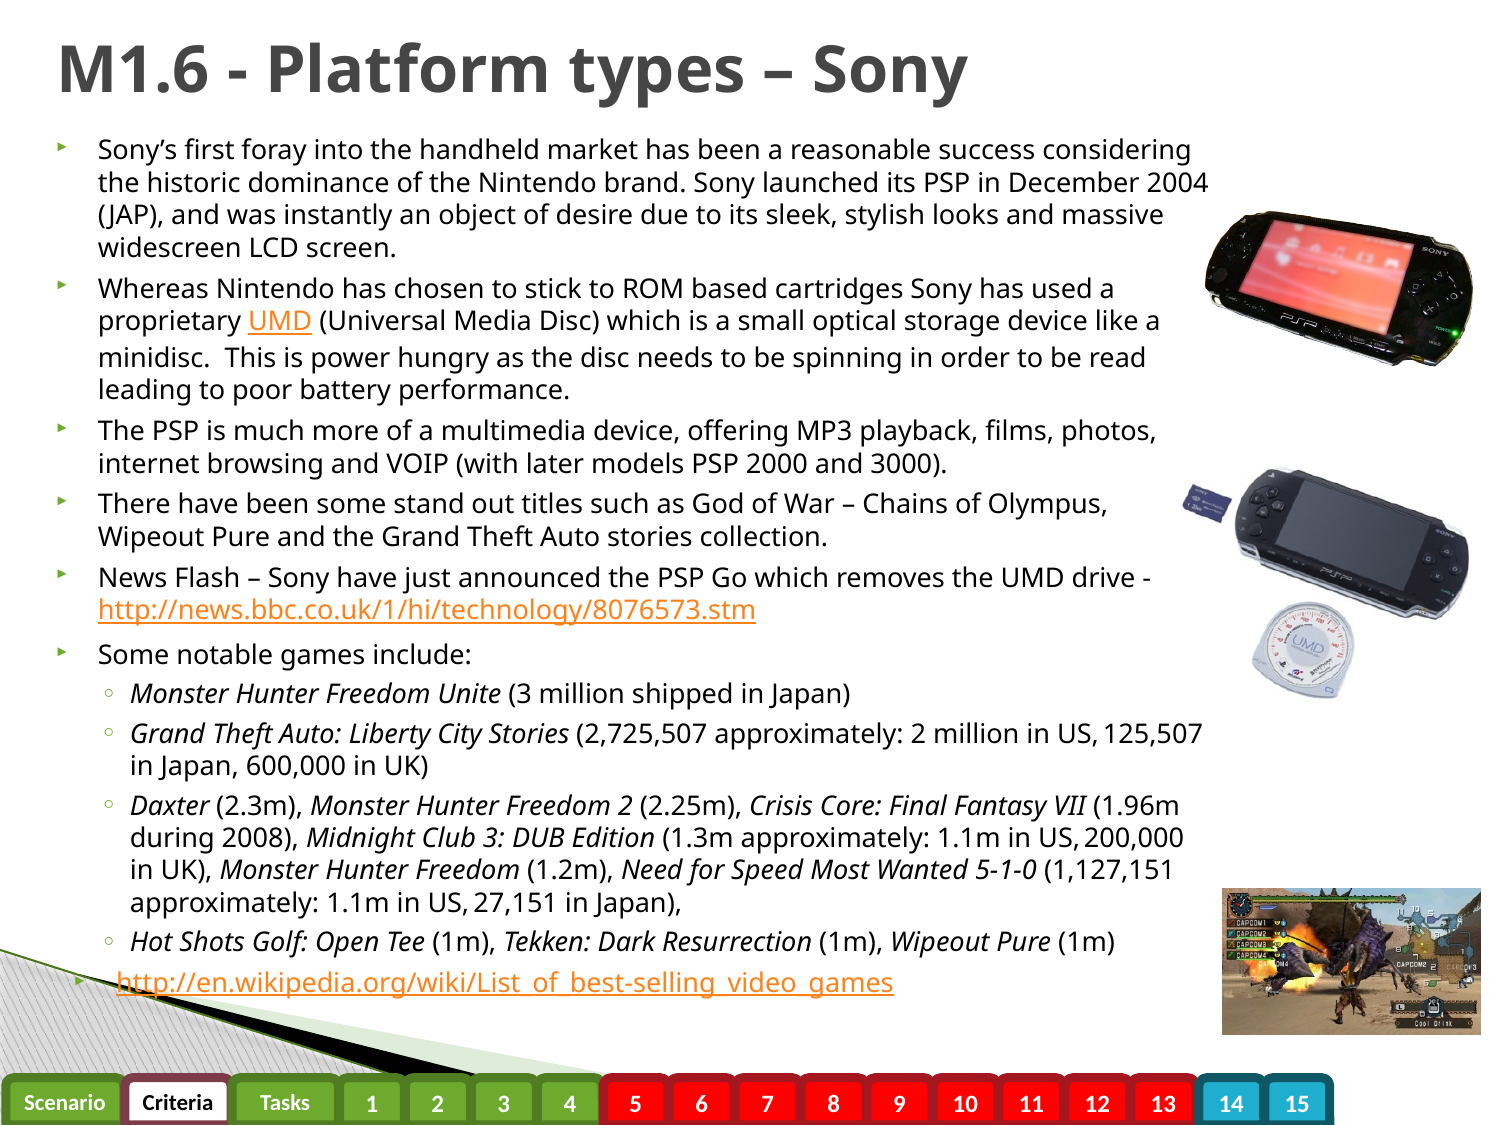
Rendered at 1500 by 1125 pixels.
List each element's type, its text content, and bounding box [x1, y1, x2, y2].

picture [1198, 204, 1481, 374]
list Sony’s first foray into the handheld market has been a reasonable success considering the historic dominance of the Nintendo brand. Sony launched its PSP in December 2004 (JAP), and was instantly an object of desire due to its sleek, stylish looks and massive widescreen LCD screen. Whereas Nintendo has chosen to stick to ROM based cartridges Sony has used a proprietary UMD (Universal Media Disc) which is a small optical storage device like a minidisc. This is power hungry as the disc needs to be spinning in order to be read leading to poor battery performance. The PSP is much more of a multimedia device, offering MP3 playback, films, photos, internet browsing and VOIP (with later models PSP 2000 and 3000). There have been some stand out titles such as God of War – Chains of Olympus, Wipeout Pure and the Grand Theft Auto stories collection. News Flash – Sony have just announced the PSP Go which removes the UMD drive - http://news.bbc.co.uk/1/hi/technology/8076573.stm Some notable games include: Monster Hunter Freedom Unite (3 million shipped in Japan) Grand Theft Auto: Liberty City Stories (2,725,507 approximately: 2 million in US, 125,507 in Japan, 600,000 in UK) Daxter (2.3m), Monster Hunter Freedom 2 (2.25m), Crisis Core: Final Fantasy VII (1.96m during 2008), Midnight Club 3: DUB Edition (1.3m approximately: 1.1m in US, 200,000 in UK), Monster Hunter Freedom (1.2m), Need for Speed Most Wanted 5-1-0 (1,127,151 approximately: 1.1m in US, 27,151 in Japan), Hot Shots Golf: Open Tee (1m), Tekken: Dark Resurrection (1m), Wipeout Pure (1m) http://en.wikipedia.org/wiki/List_of_best-selling_video_games [41, 125, 1224, 1035]
picture [1168, 455, 1483, 705]
title M1.6 - Platform types – Sony [41, 20, 1392, 114]
picture [1222, 888, 1481, 1035]
